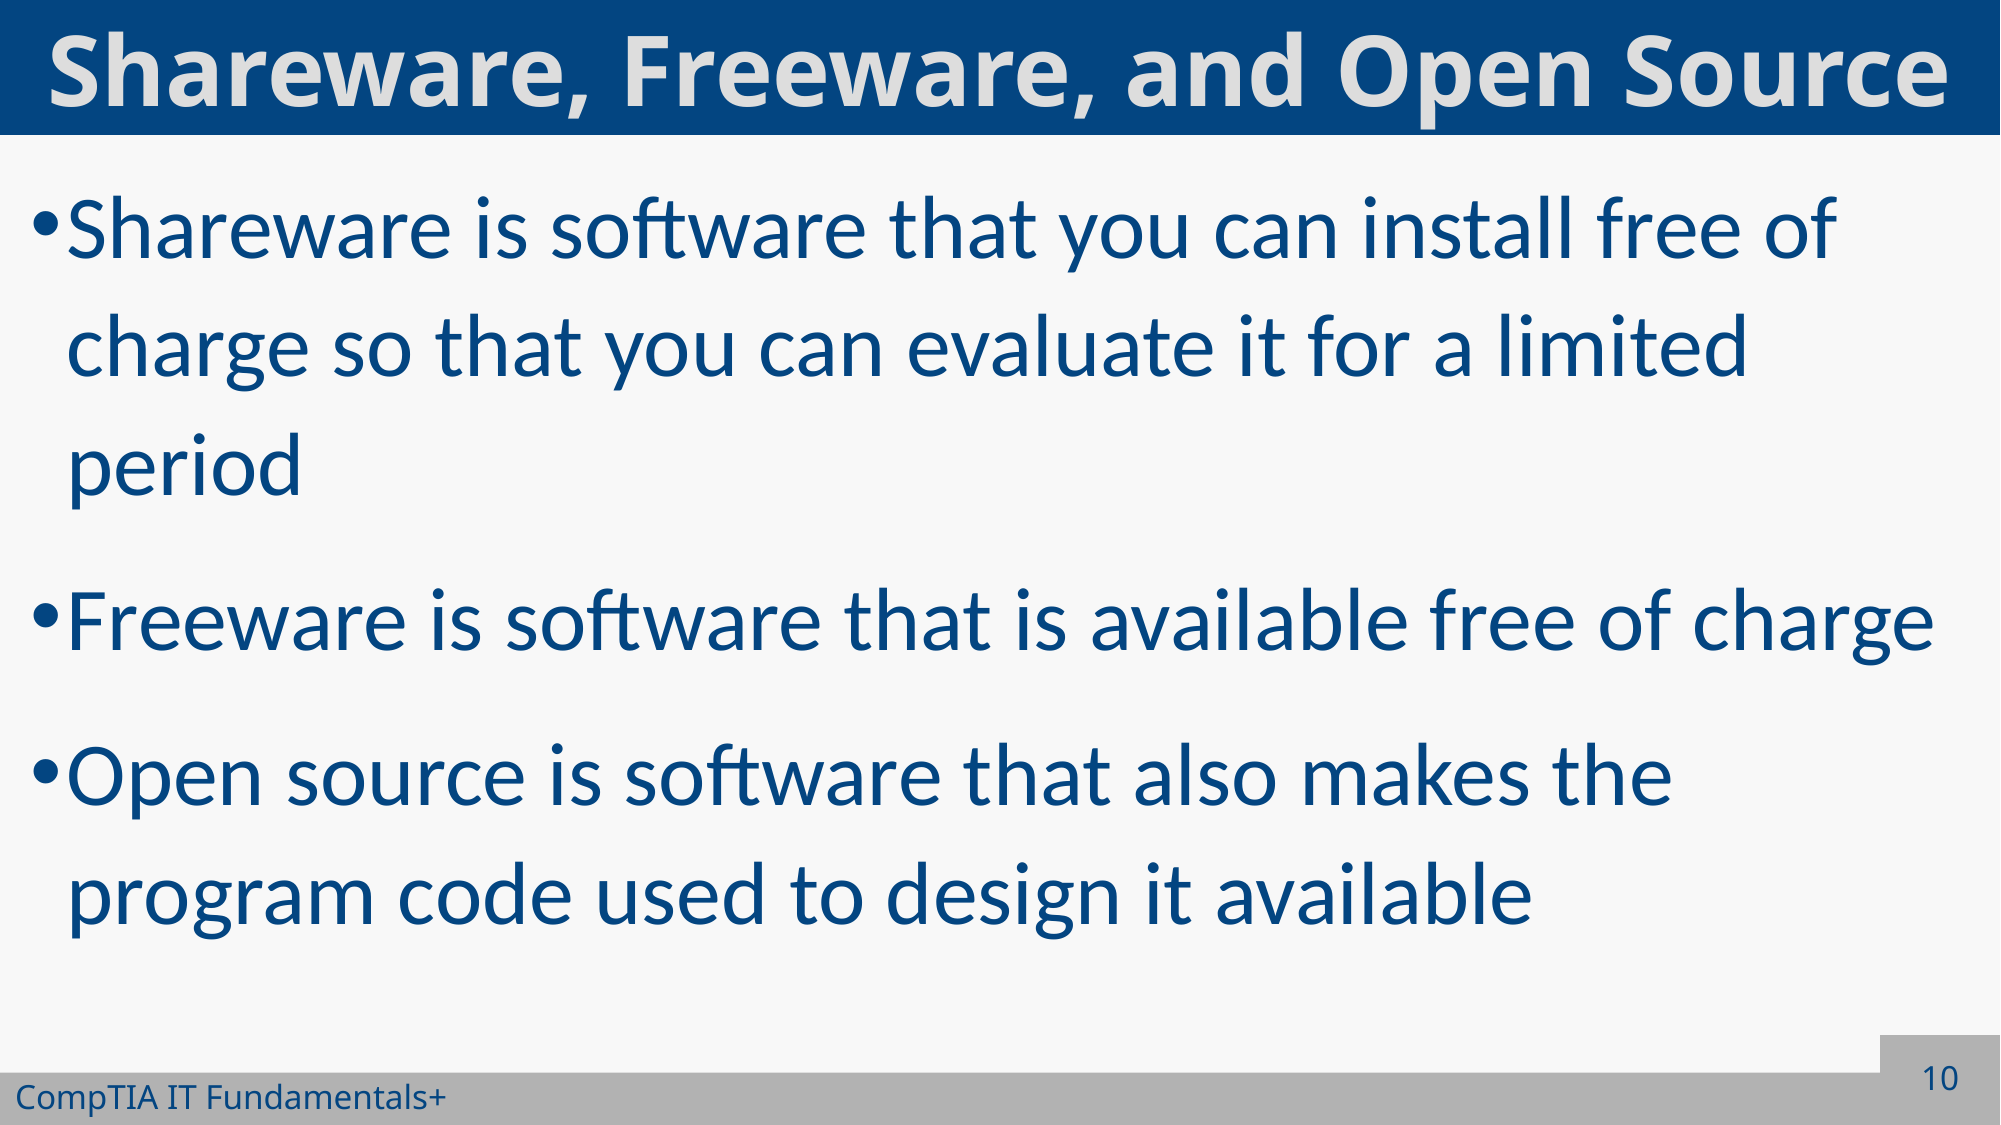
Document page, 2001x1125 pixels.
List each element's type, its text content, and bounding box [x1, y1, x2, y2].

title Shareware, Freeware, and Open Source [0, 0, 2000, 135]
list Shareware is software that you can install free of charge so that you can evaluate it for a limited period Freeware is software that is available free of charge Open source is software that also makes the program code used to design it available [15, 149, 1980, 1065]
footer CompTIA IT Fundamentals+ [0, 1072, 1880, 1125]
slide_number 10 [1880, 1035, 2000, 1125]
